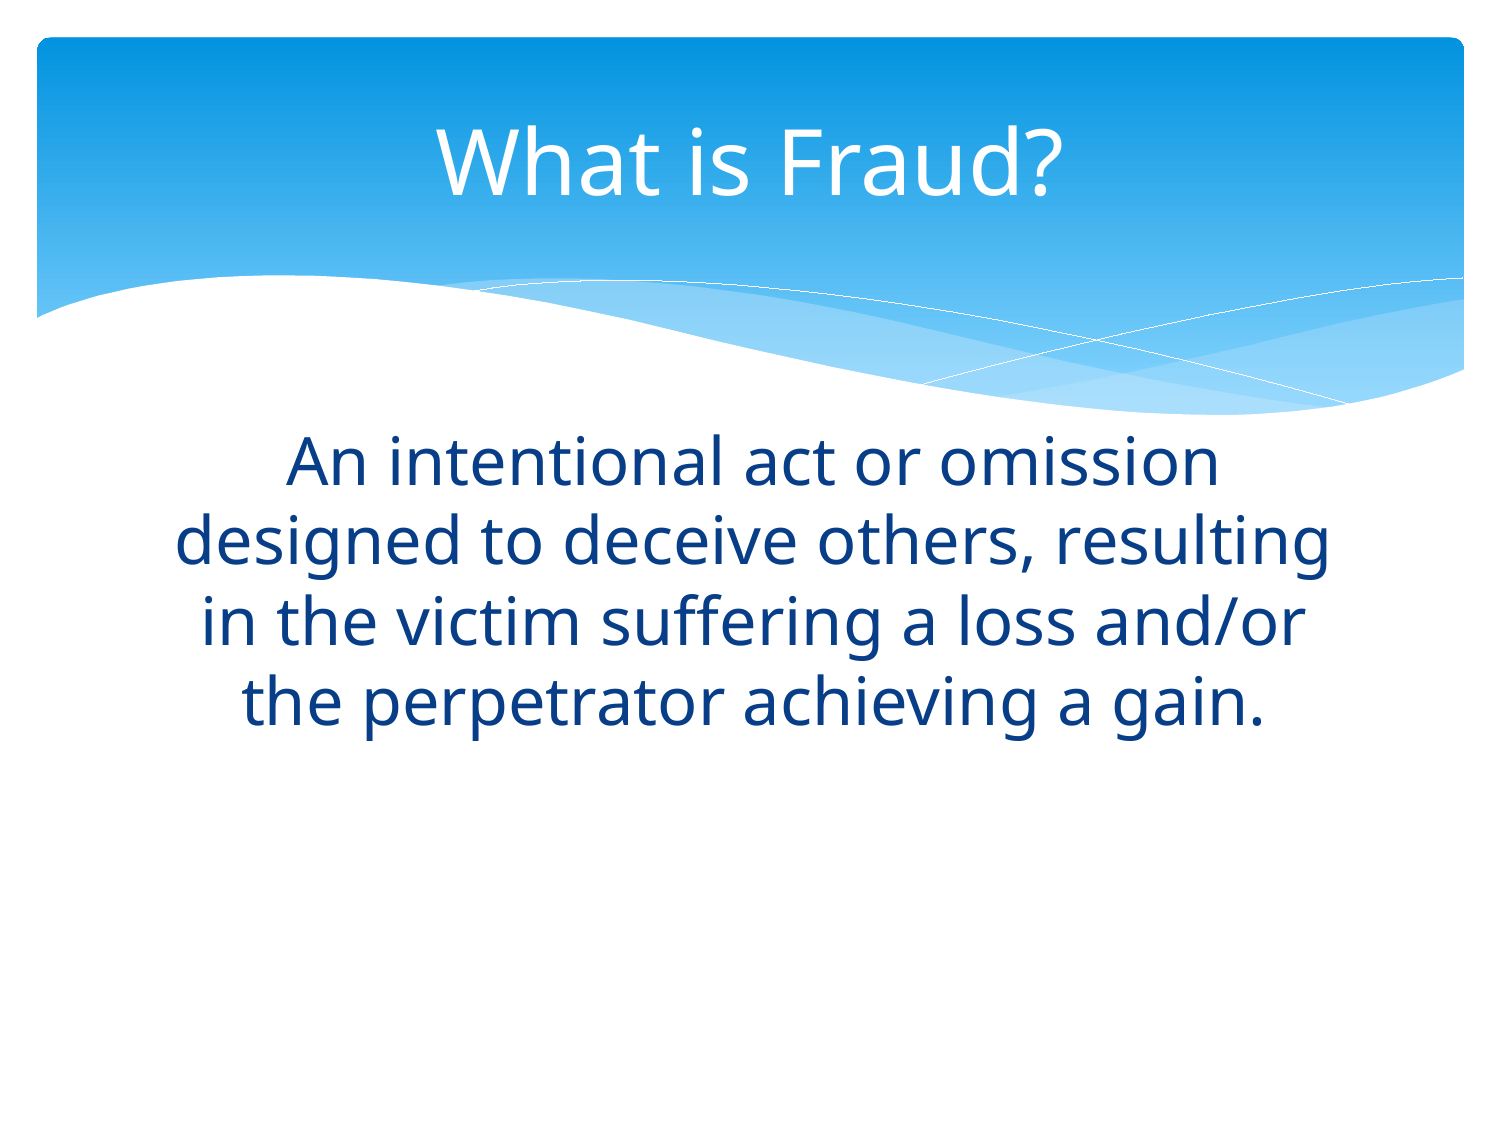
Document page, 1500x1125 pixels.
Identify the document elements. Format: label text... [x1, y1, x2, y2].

title What is Fraud? [75, 55, 1425, 261]
list An intentional act or omission designed to deceive others, resulting in the victim suffering a loss and/or the perpetrator achieving a gain. [137, 337, 1353, 904]
